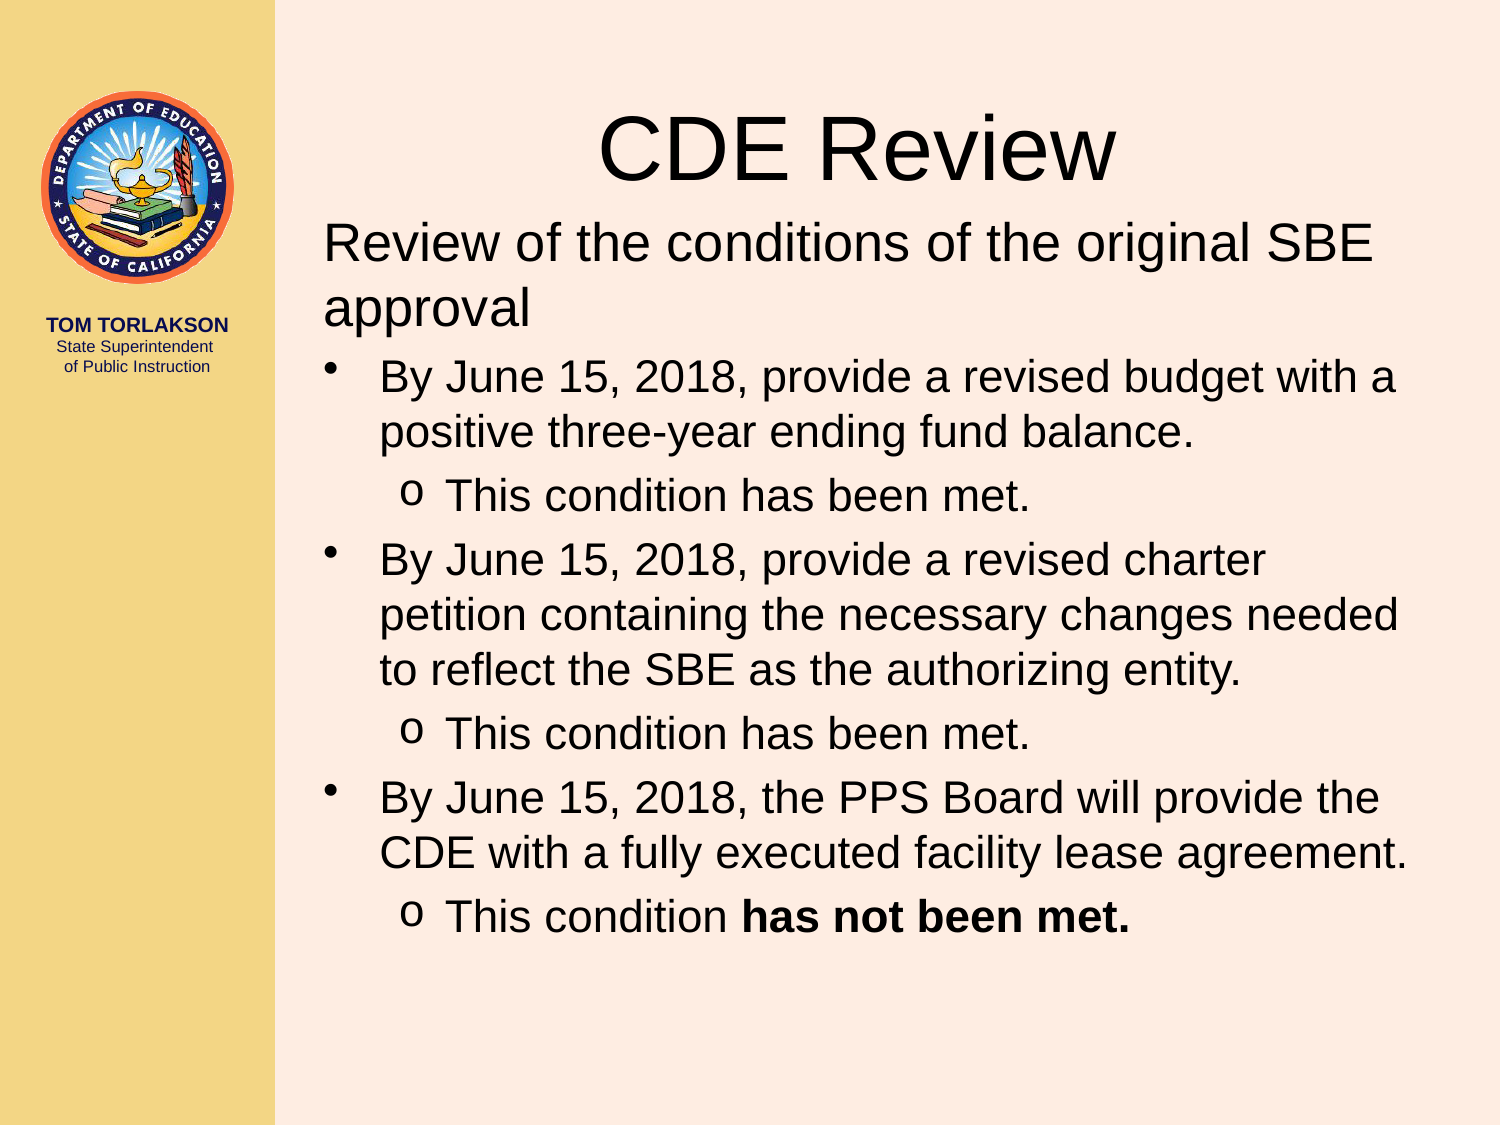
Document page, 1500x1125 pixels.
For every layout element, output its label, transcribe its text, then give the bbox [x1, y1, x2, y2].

list Review of the conditions of the original SBE approval By June 15, 2018, provide a revised budget with a positive three-year ending fund balance. This condition has been met. By June 15, 2018, provide a revised charter petition containing the necessary changes needed to reflect the SBE as the authorizing entity. This condition has been met. By June 15, 2018, the PPS Board will provide the CDE with a fully executed facility lease agreement. This condition has not been met. [308, 200, 1434, 1025]
picture [24, 74, 250, 300]
title CDE Review [308, 50, 1434, 200]
